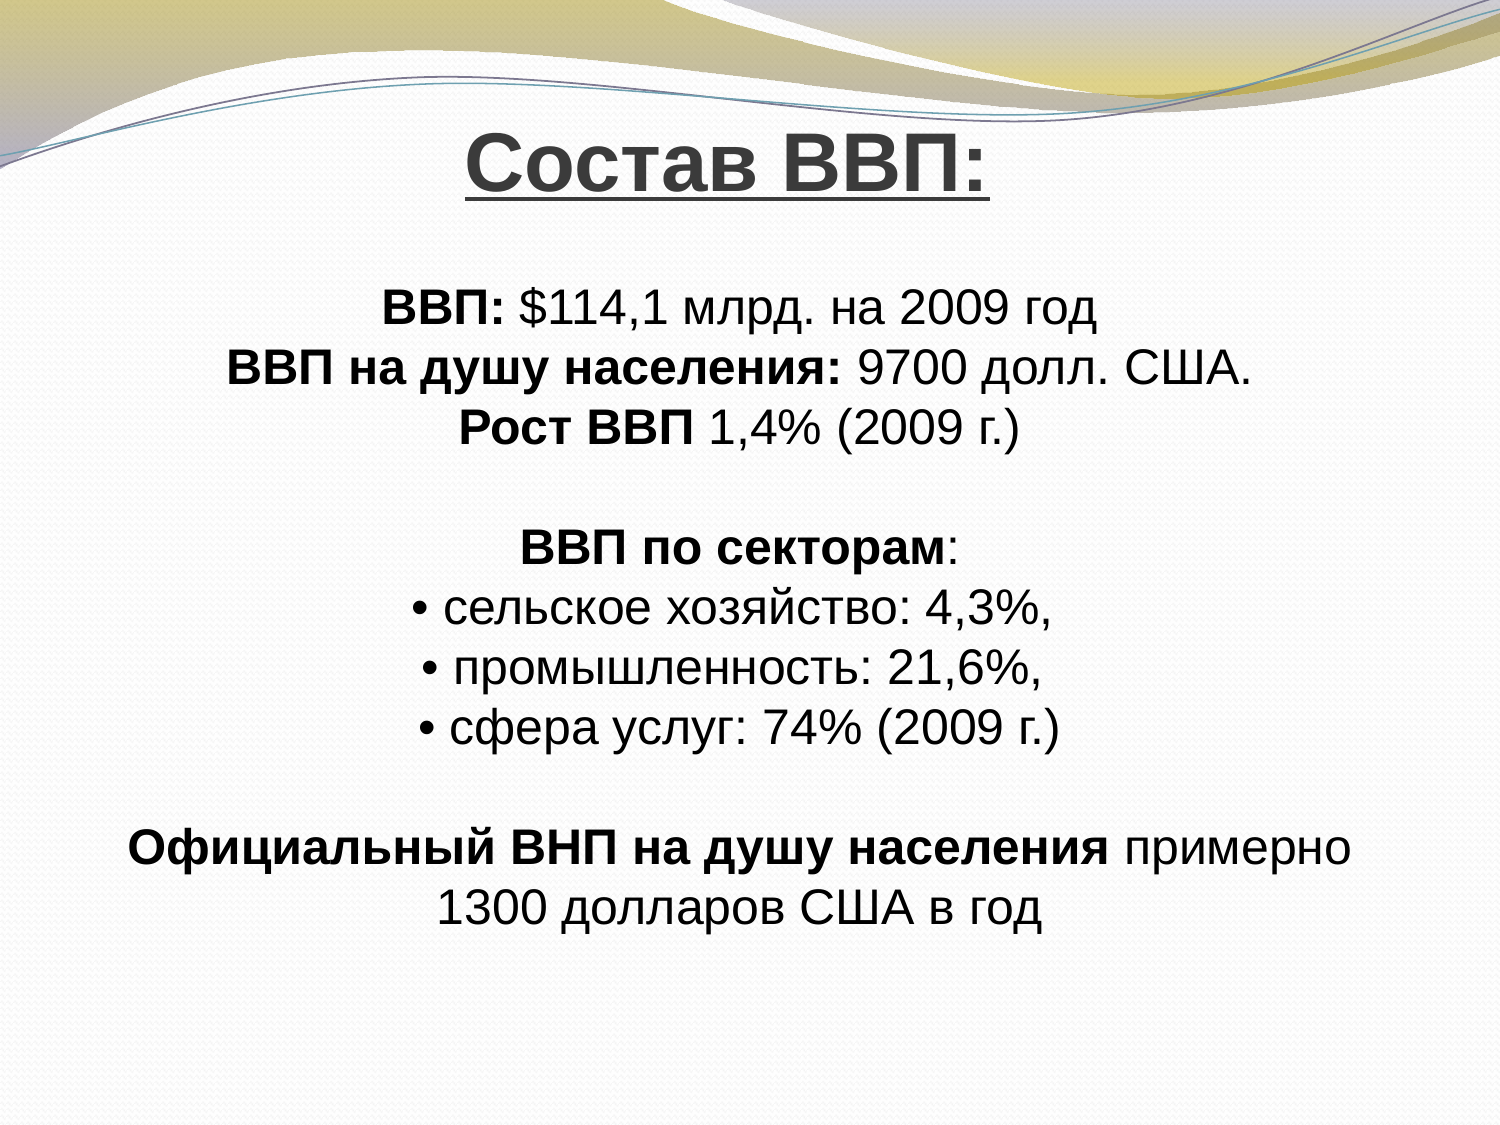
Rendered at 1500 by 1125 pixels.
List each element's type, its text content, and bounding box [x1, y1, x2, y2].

list ВВП: $114,1 млрд. на 2009 год ВВП на душу населения: 9700 долл. США. Рост ВВП 1,4% (2009 г.) ВВП по секторам: • сельское хозяйство: 4,3%, • промышленность: 21,6%, • сфера услуг: 74% (2009 г.) Официальный ВНП на душу населения примерно 1300 долларов США в год [64, 267, 1415, 988]
title Состав ВВП: [242, 66, 1213, 209]
